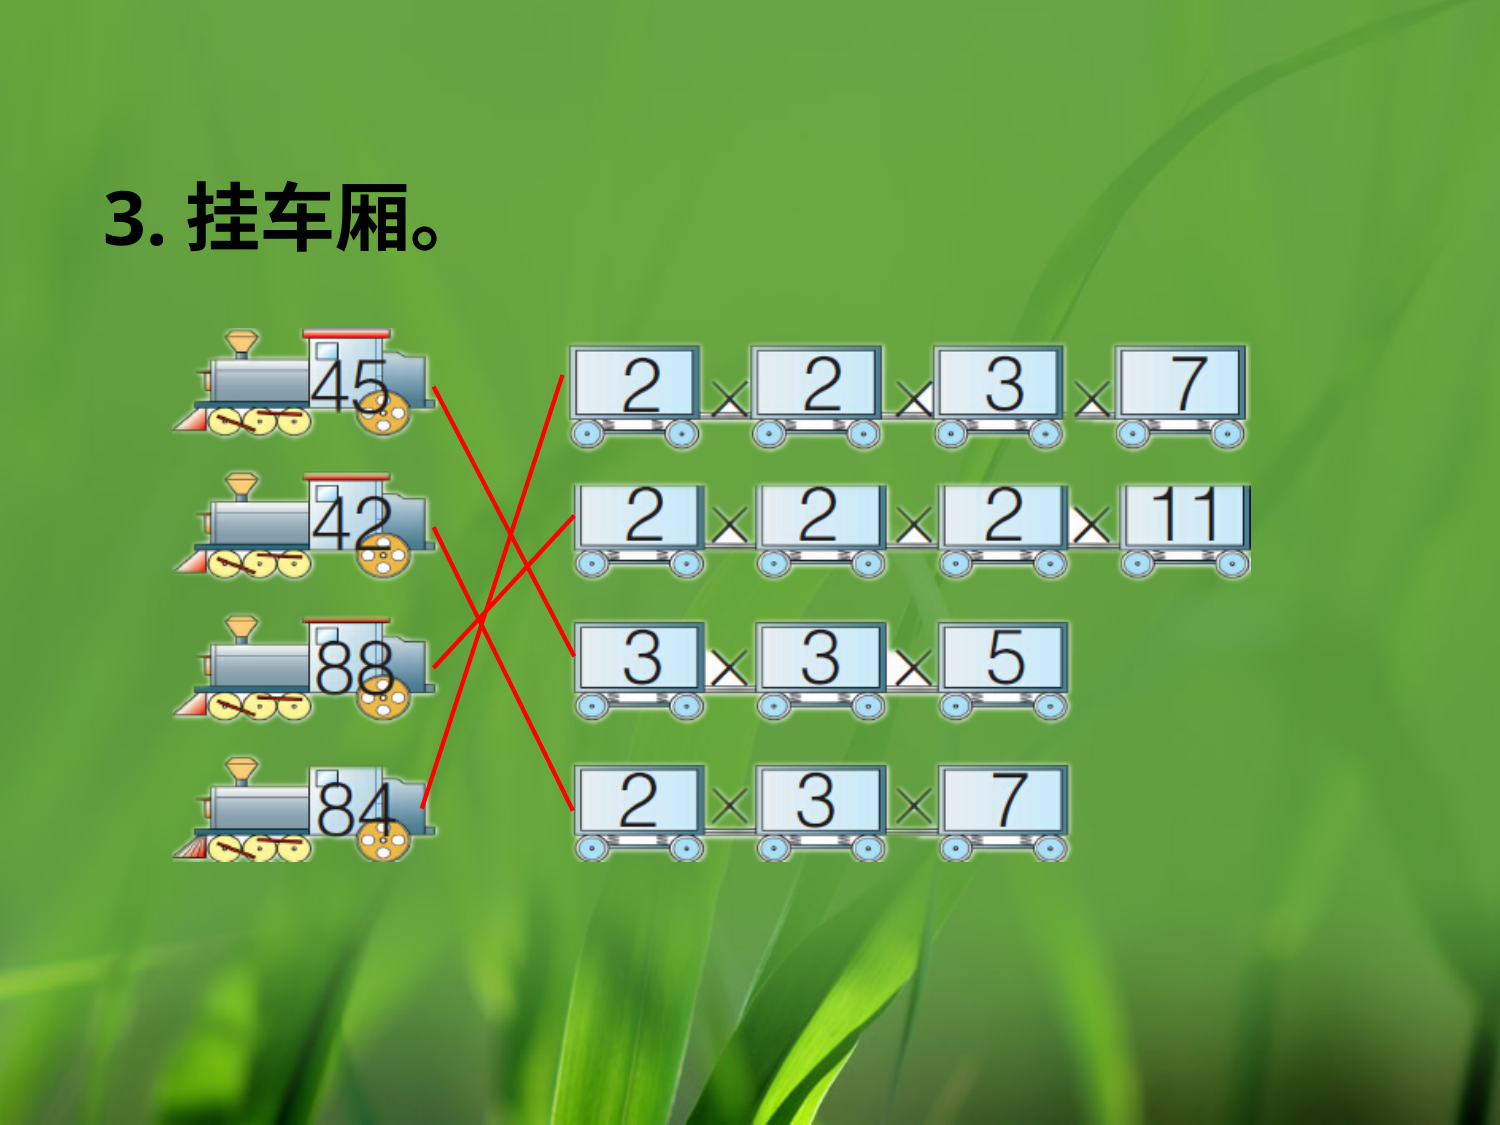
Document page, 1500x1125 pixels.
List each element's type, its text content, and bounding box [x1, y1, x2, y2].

text_box 3.挂车厢。 [88, 163, 490, 269]
picture [0, 0, 1500, 1125]
